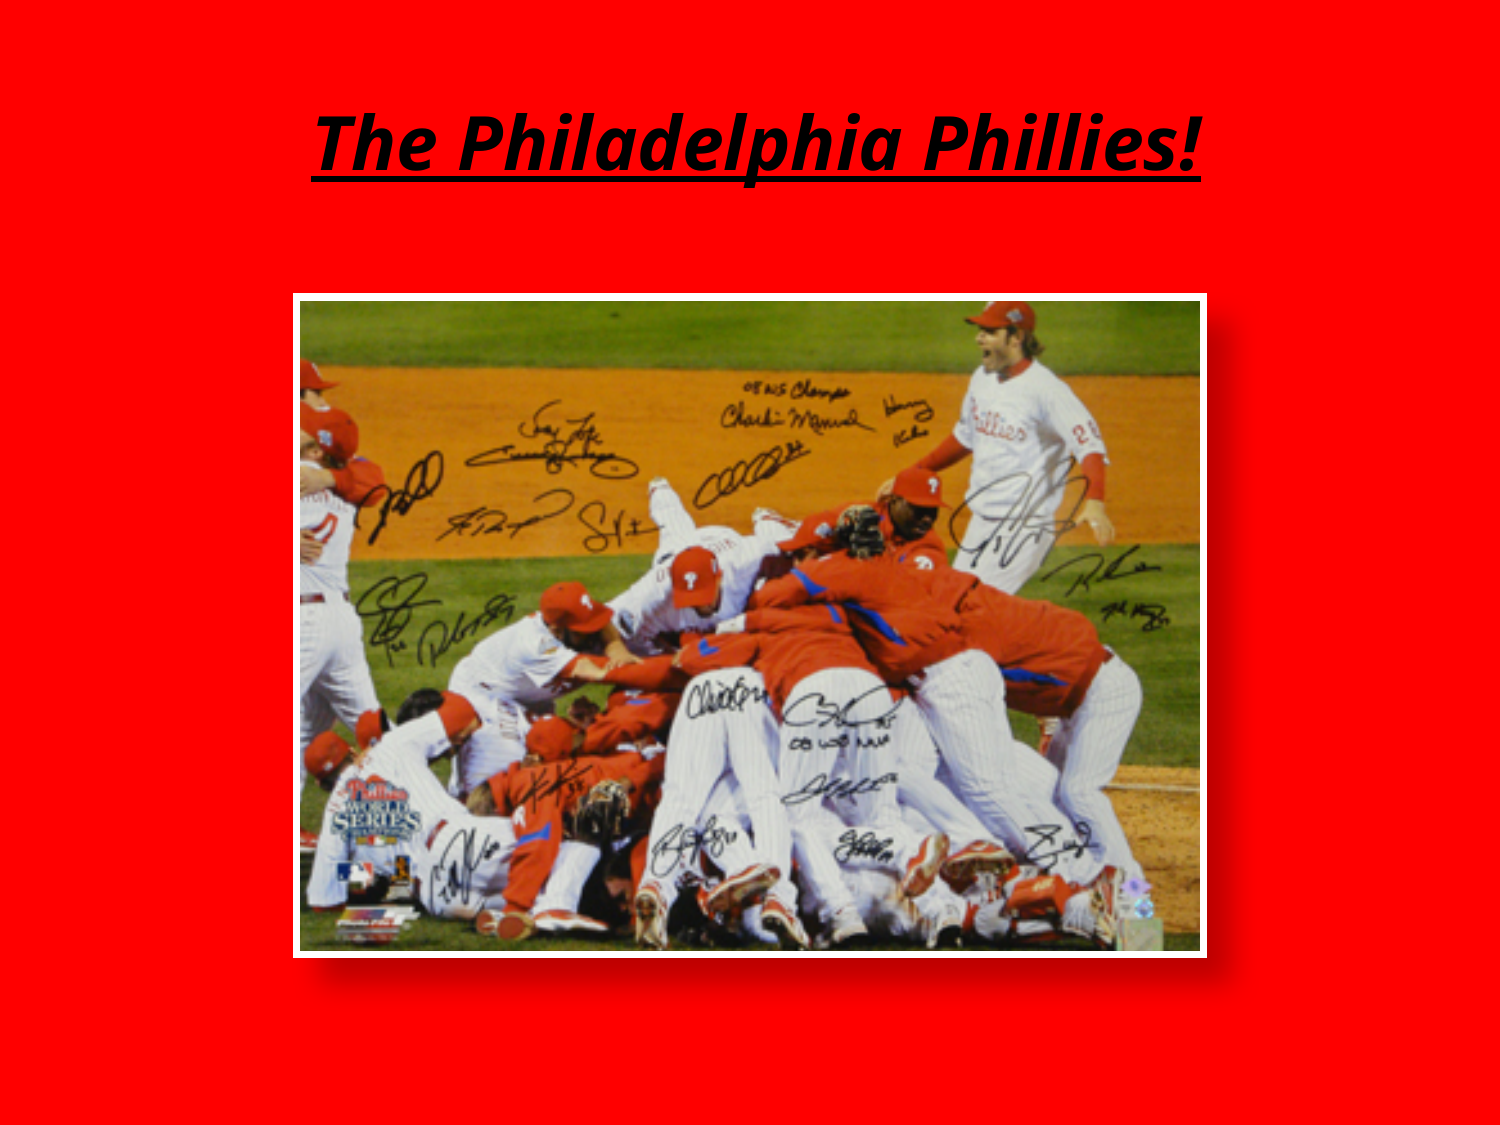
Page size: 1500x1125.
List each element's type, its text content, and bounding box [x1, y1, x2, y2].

picture [299, 300, 1201, 951]
title The Philadelphia Phillies! [300, 99, 1213, 186]
